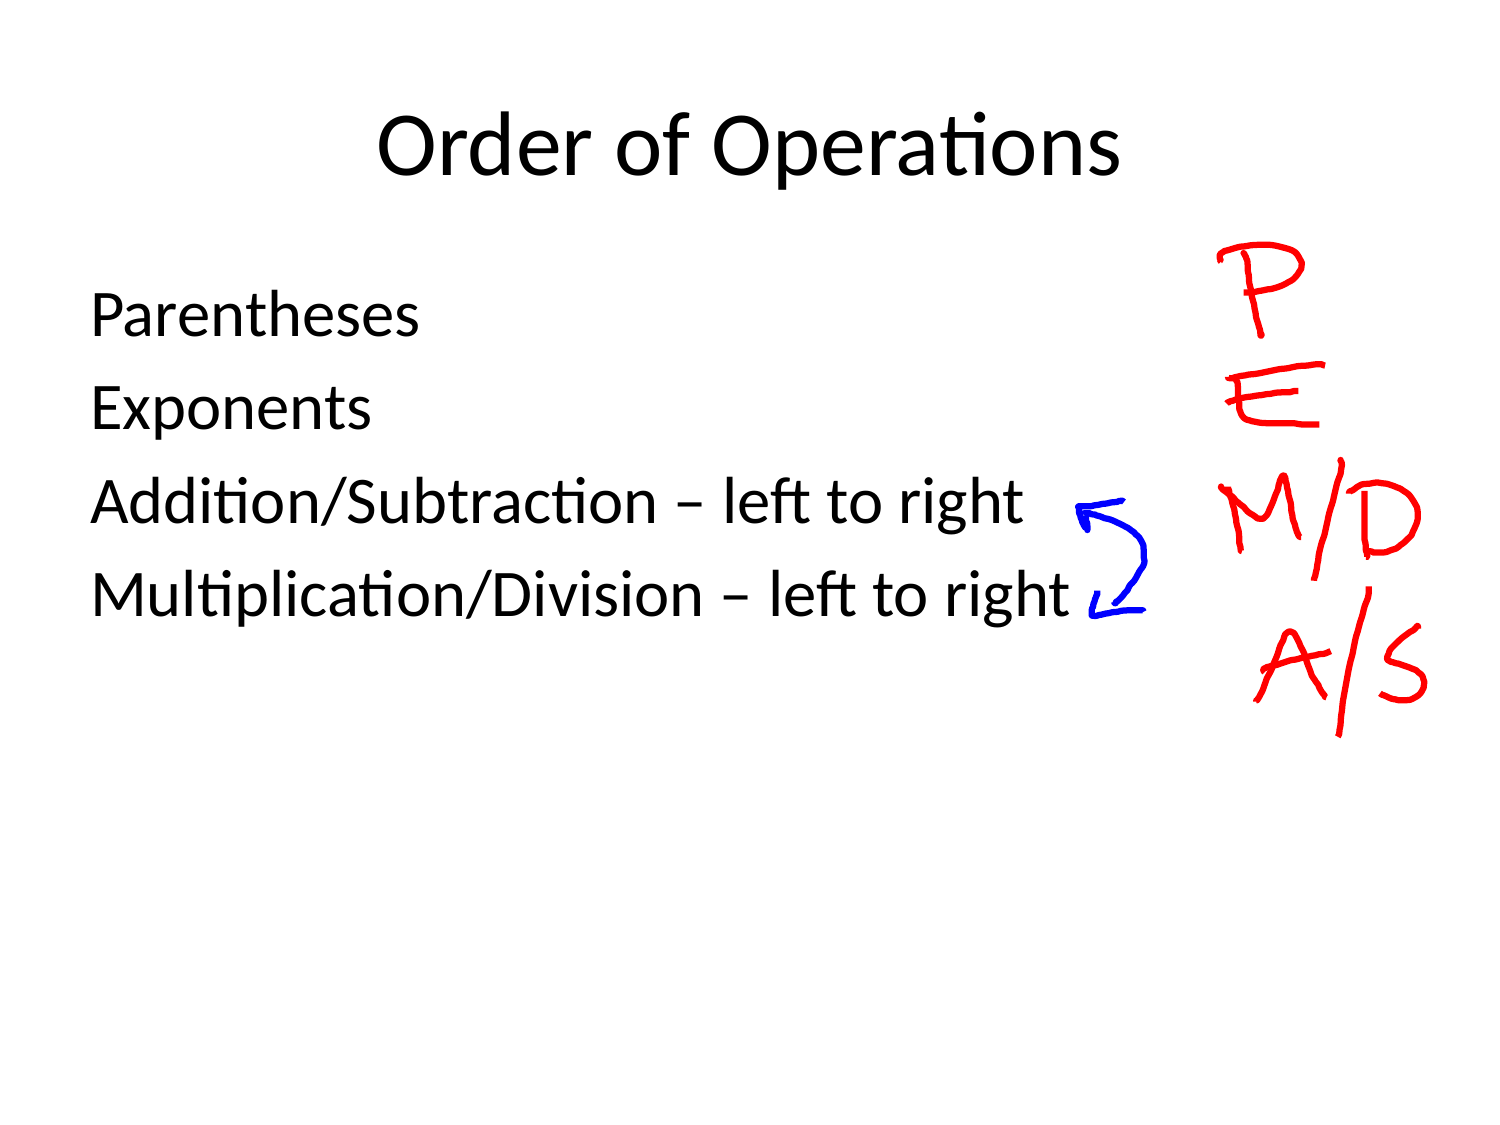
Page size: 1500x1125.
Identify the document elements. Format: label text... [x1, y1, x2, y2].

text_box [1087, 513, 1146, 600]
text_box [1238, 396, 1320, 426]
text_box [1218, 243, 1303, 294]
title Order of Operations [75, 45, 1425, 233]
text_box [1234, 378, 1263, 397]
text_box [1077, 499, 1125, 531]
text_box [1227, 363, 1326, 379]
text_box [1090, 590, 1145, 617]
text_box [1250, 294, 1263, 337]
list Parentheses Exponents Addition/Subtraction – left to right Multiplication/Division – left to right [75, 262, 1425, 1005]
text_box [1220, 474, 1302, 538]
text_box [1229, 496, 1243, 552]
text_box [1337, 586, 1370, 738]
text_box [1363, 538, 1369, 558]
text_box [1348, 481, 1419, 554]
text_box [1379, 625, 1426, 702]
text_box [1226, 390, 1299, 405]
text_box [1255, 659, 1327, 702]
text_box [1313, 459, 1343, 581]
text_box [1262, 650, 1332, 673]
text_box [1272, 630, 1306, 664]
